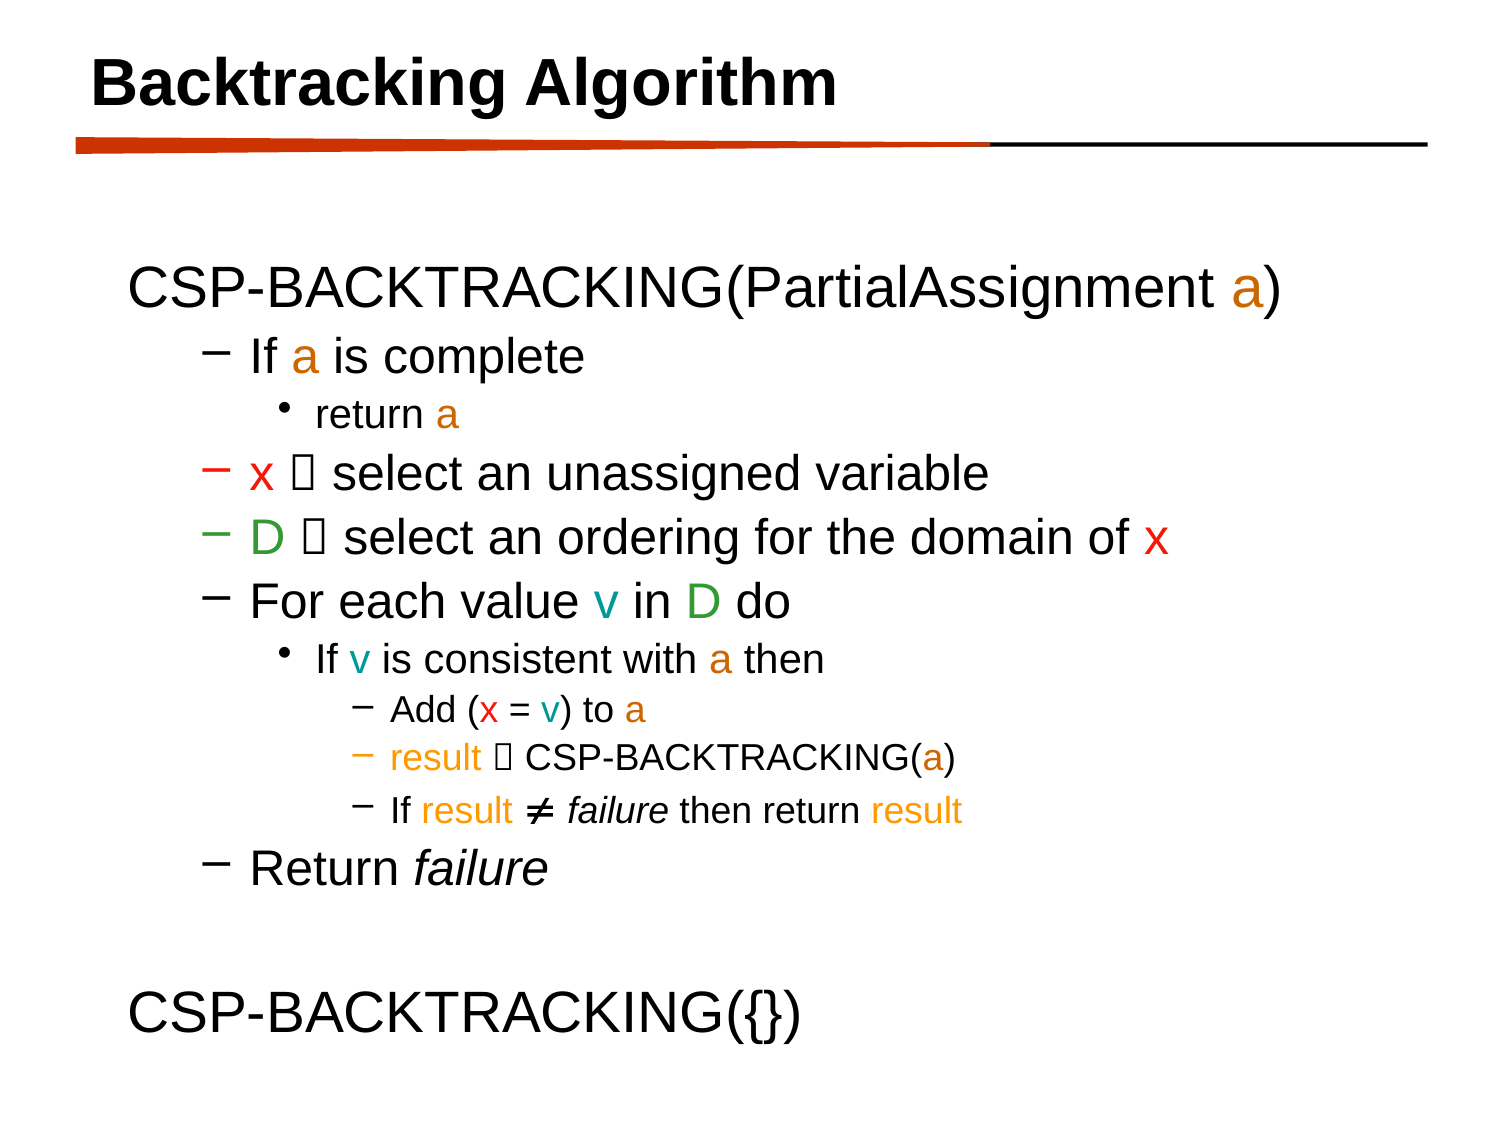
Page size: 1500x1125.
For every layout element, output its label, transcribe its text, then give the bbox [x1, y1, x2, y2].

title Backtracking Algorithm [74, 24, 1426, 133]
list CSP-BACKTRACKING(PartialAssignment a) If a is complete return a x  select an unassigned variable D  select an ordering for the domain of x For each value v in D do If v is consistent with a then Add (x = v) to a result  CSP-BACKTRACKING(a) If result  failure then return result Return failure CSP-BACKTRACKING({}) [112, 249, 1388, 1088]
